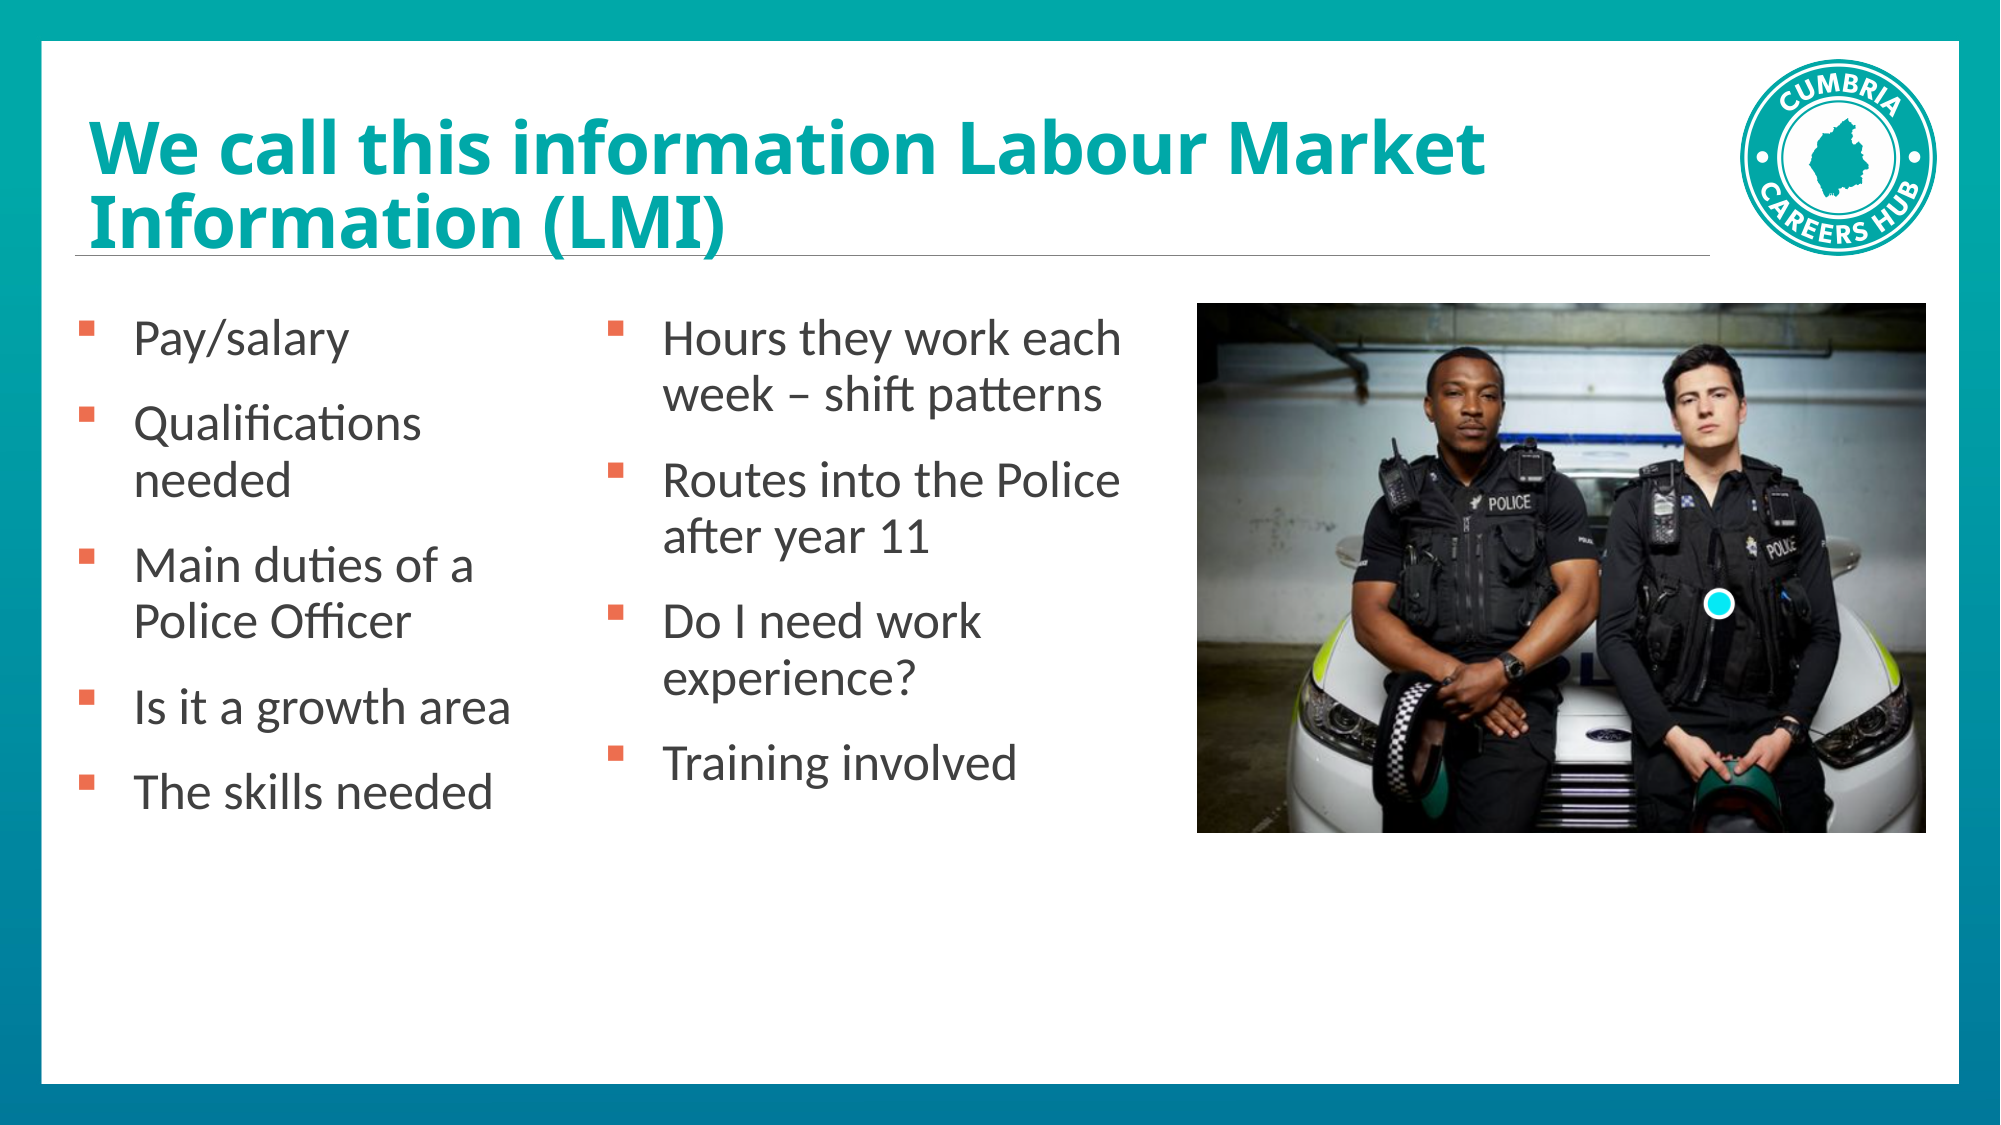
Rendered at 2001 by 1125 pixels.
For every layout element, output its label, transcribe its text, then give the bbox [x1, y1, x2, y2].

picture [0, 0, 2000, 1083]
title We call this information Labour Market Information (LMI) [74, 122, 1725, 256]
list Pay/salary Qualifications needed Main duties of a Police Officer Is it a growth area The skills needed Hours they work each week – shift patterns Routes into the Police after year 11 Do I need work experience? Training involved [74, 303, 1134, 968]
